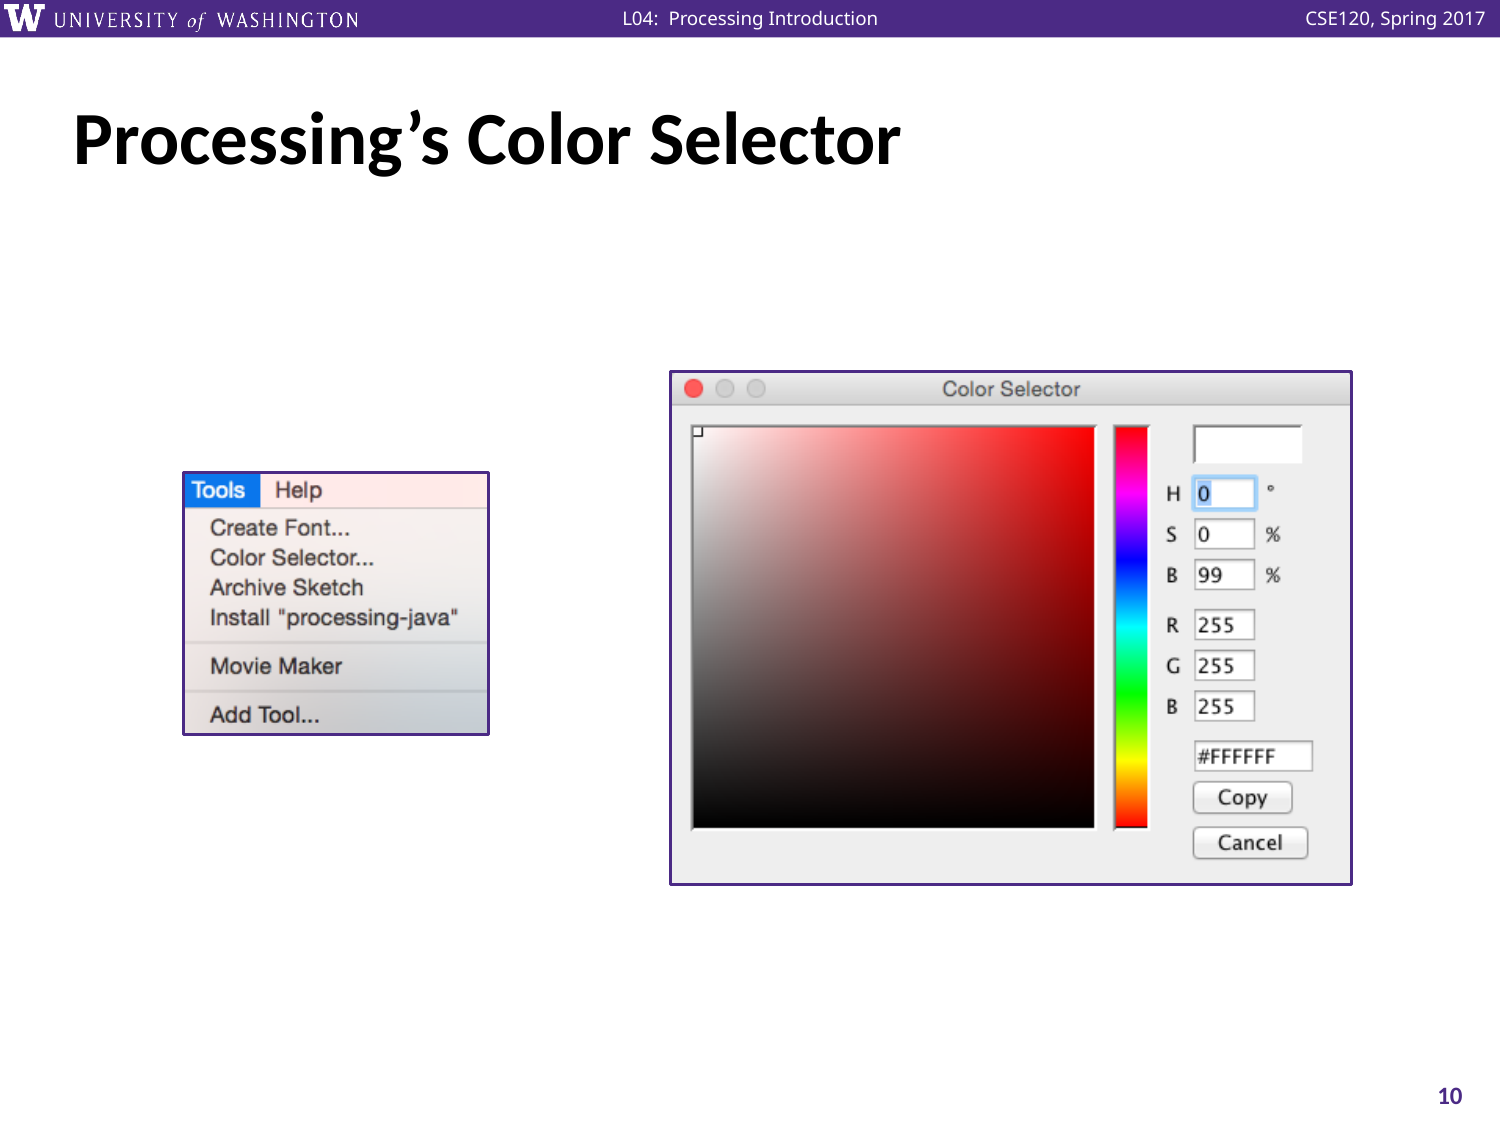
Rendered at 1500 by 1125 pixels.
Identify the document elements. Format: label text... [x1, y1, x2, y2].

picture [4, 4, 358, 32]
picture [671, 373, 1351, 884]
slide_number 10 [1400, 1065, 1500, 1125]
picture [184, 473, 488, 734]
title Processing’s Color Selector [58, 71, 1438, 198]
